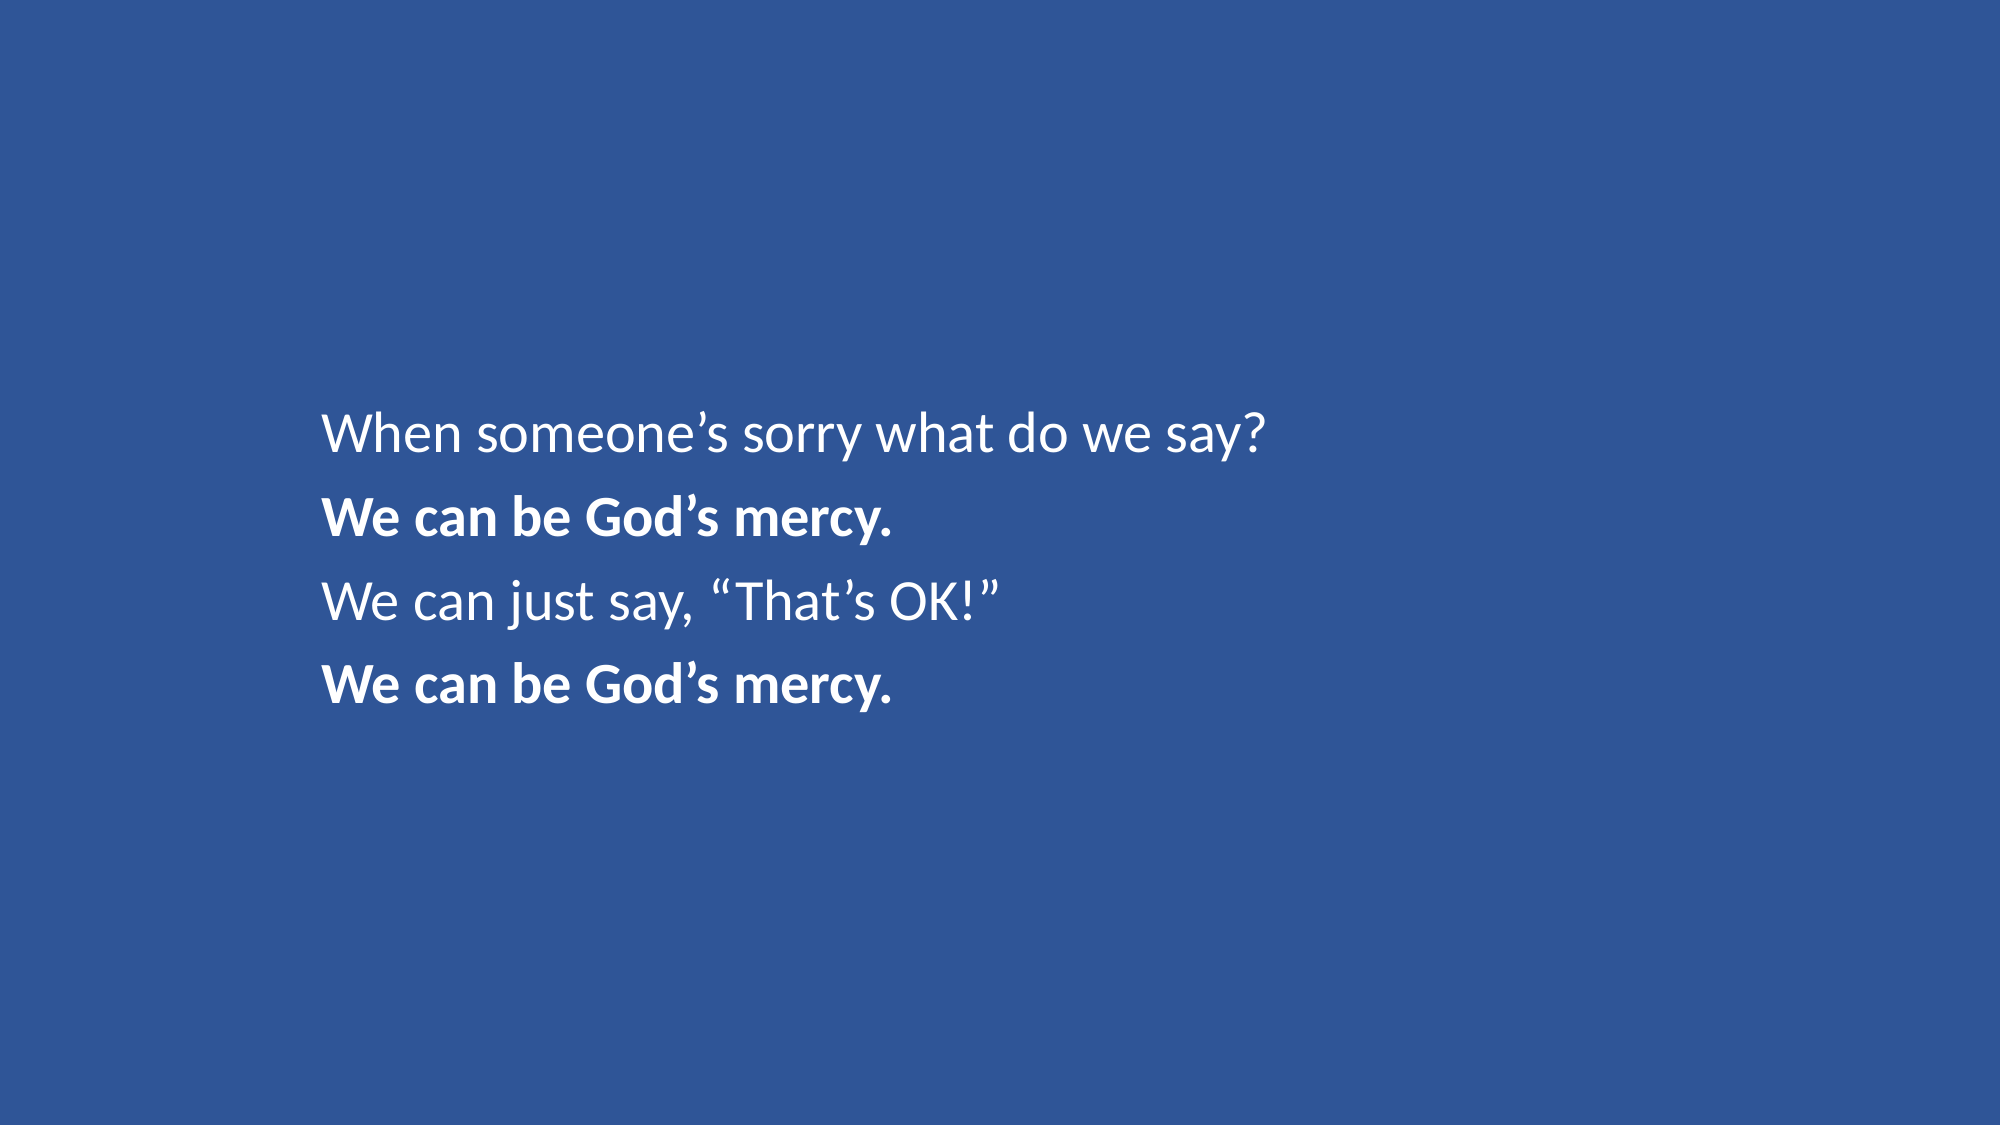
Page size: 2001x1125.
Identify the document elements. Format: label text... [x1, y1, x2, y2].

list When someone’s sorry what do we say? We can be God’s mercy. We can just say, “That’s OK!” We can be God’s mercy. [306, 394, 1694, 731]
